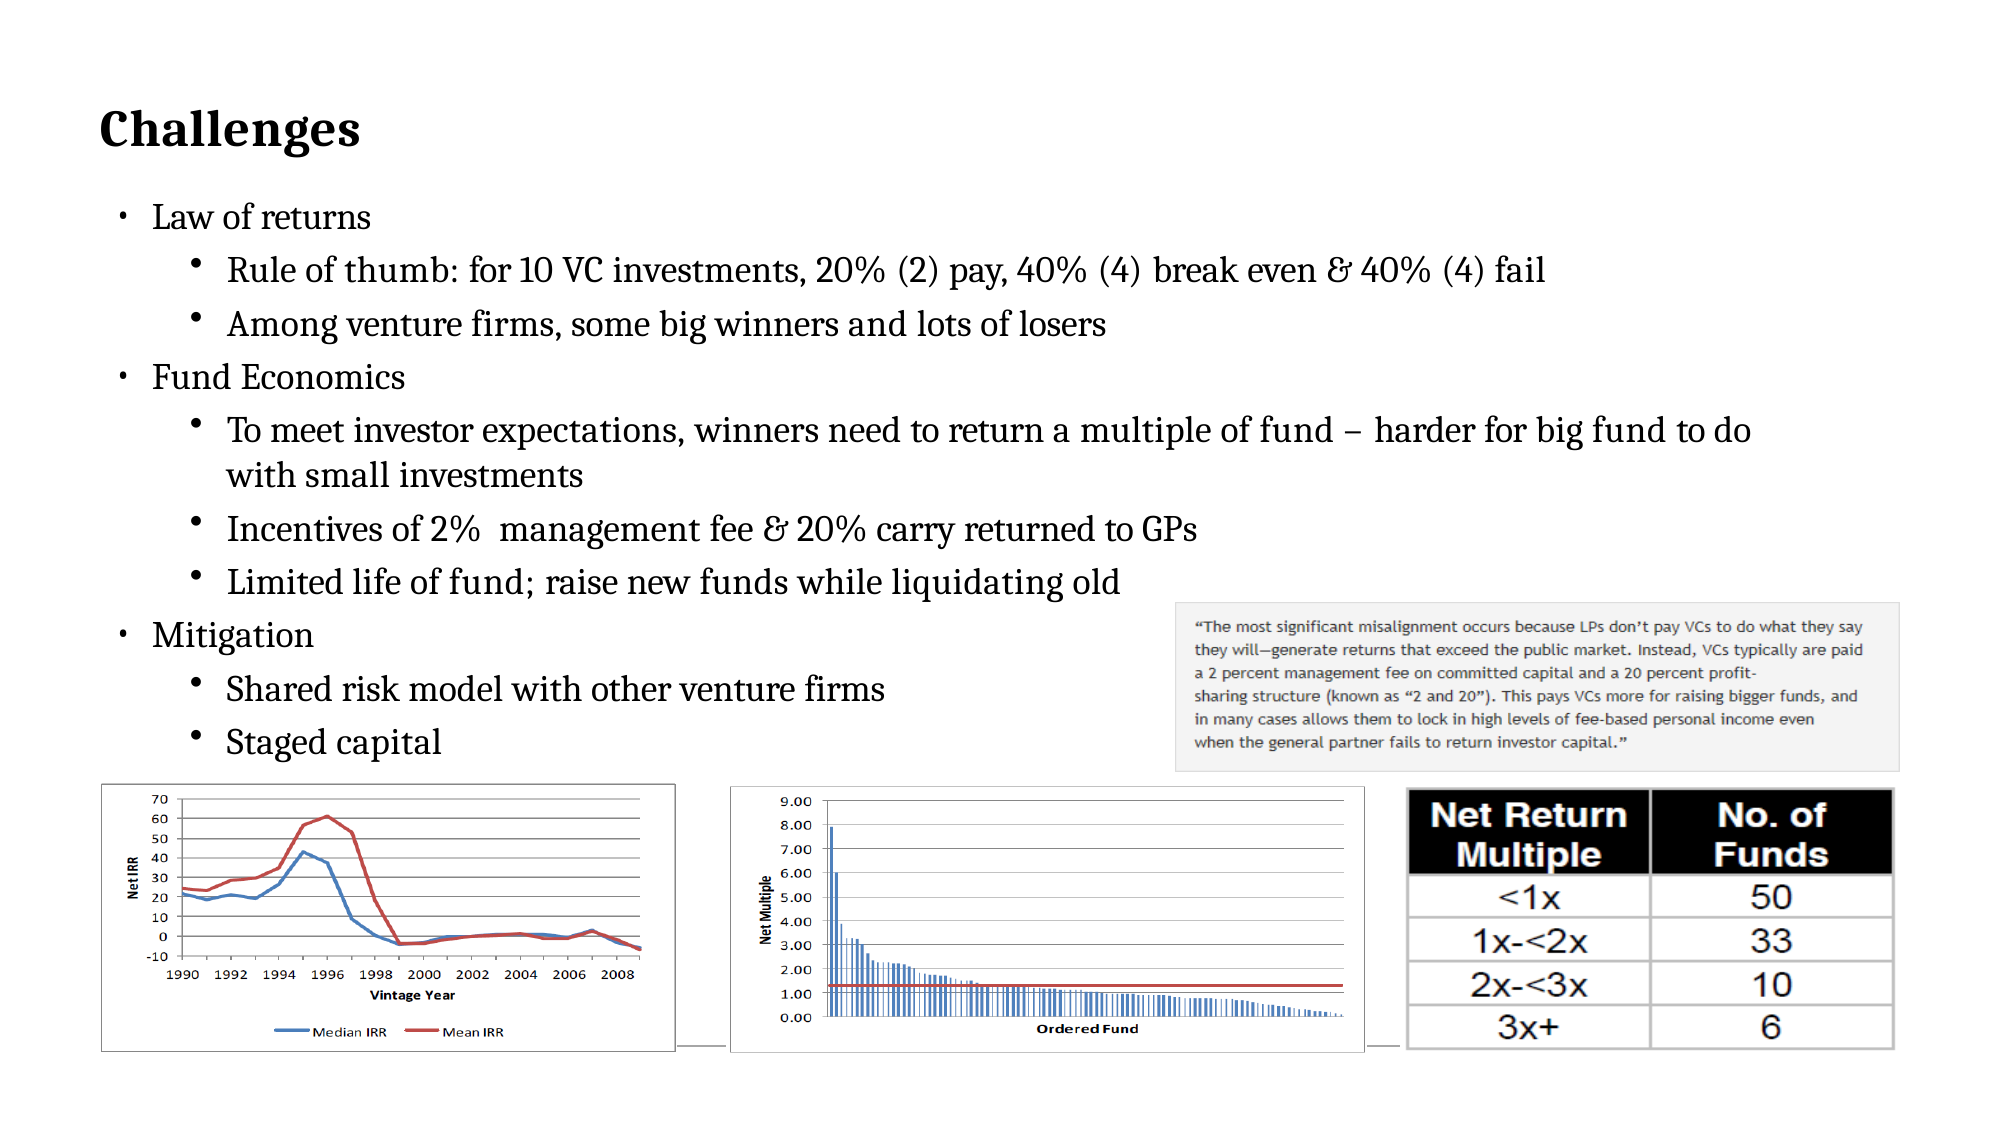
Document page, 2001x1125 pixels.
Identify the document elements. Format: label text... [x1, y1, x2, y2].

picture [1399, 782, 1901, 1053]
picture [99, 782, 677, 1053]
title Challenges [97, 92, 371, 283]
picture [725, 784, 1367, 1056]
text_box Law of returns Rule of thumb: for 10 VC investments, 20% (2) pay, 40% (4) break even & 40% (4) fail Among venture firms, some big winners and lots of losers Fund Economics To meet investor expectations, winners need to return a multiple of fund – harder for big fund to do with small investments Incentives of 2% management fee & 20% carry returned to GPs Limited life of fund; raise new funds while liquidating old Mitigation Shared risk model with other venture firms Staged capital [112, 181, 1829, 762]
picture [1175, 602, 1901, 772]
